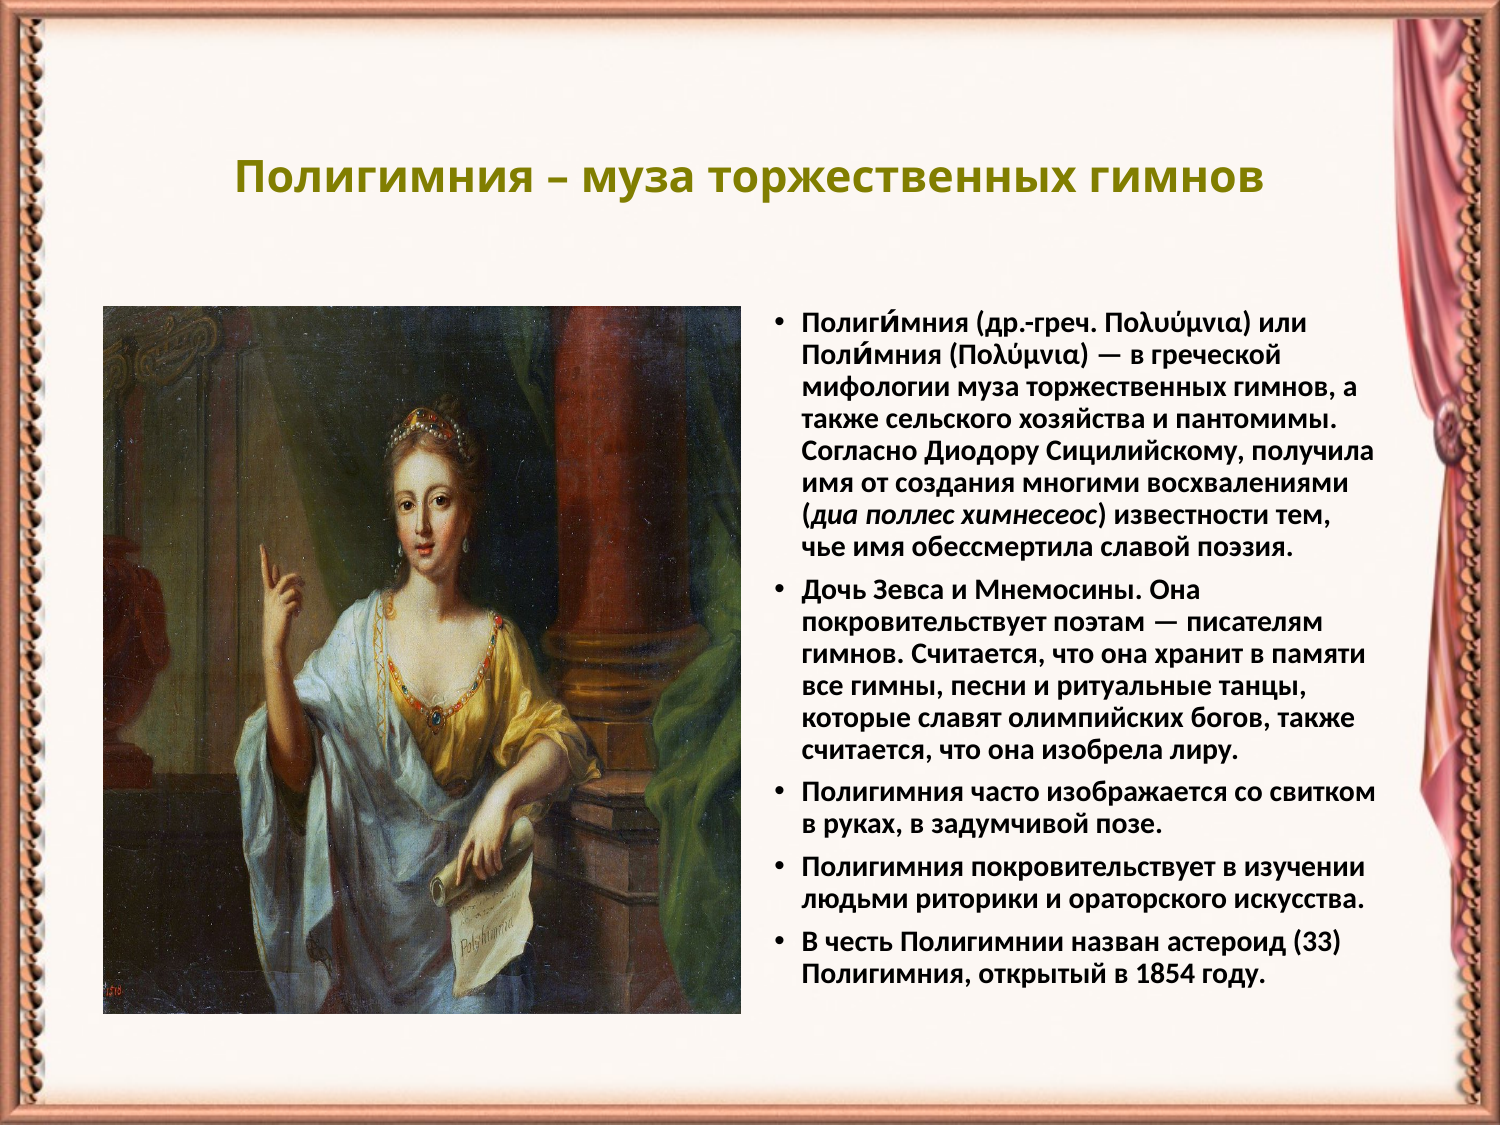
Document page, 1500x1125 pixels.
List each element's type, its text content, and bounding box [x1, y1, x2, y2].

picture [0, 0, 1500, 1125]
list Полиги́мния (др.-греч. Πολυύμνια) или Поли́мния (Πολύμνια) — в греческой мифологии муза торжественных гимнов, а также сельского хозяйства и пантомимы. Согласно Диодору Сицилийскому, получила имя от создания многими восхвалениями (диа поллес химнесеос) известности тем, чье имя обессмертила славой поэзия. Дочь Зевса и Мнемосины. Она покровительствует поэтам — писателям гимнов. Считается, что она хранит в памяти все гимны, песни и ритуальные танцы, которые славят олимпийских богов, также считается, что она изобрела лиру. Полигимния часто изображается со свитком в руках, в задумчивой позе. Полигимния покровительствует в изучении людьми риторики и ораторского искусства. В честь Полигимнии назван астероид (33) Полигимния, открытый в 1854 году. [759, 299, 1397, 1014]
title Полигимния – муза торжественных гимнов [103, 85, 1397, 278]
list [103, 306, 741, 1014]
